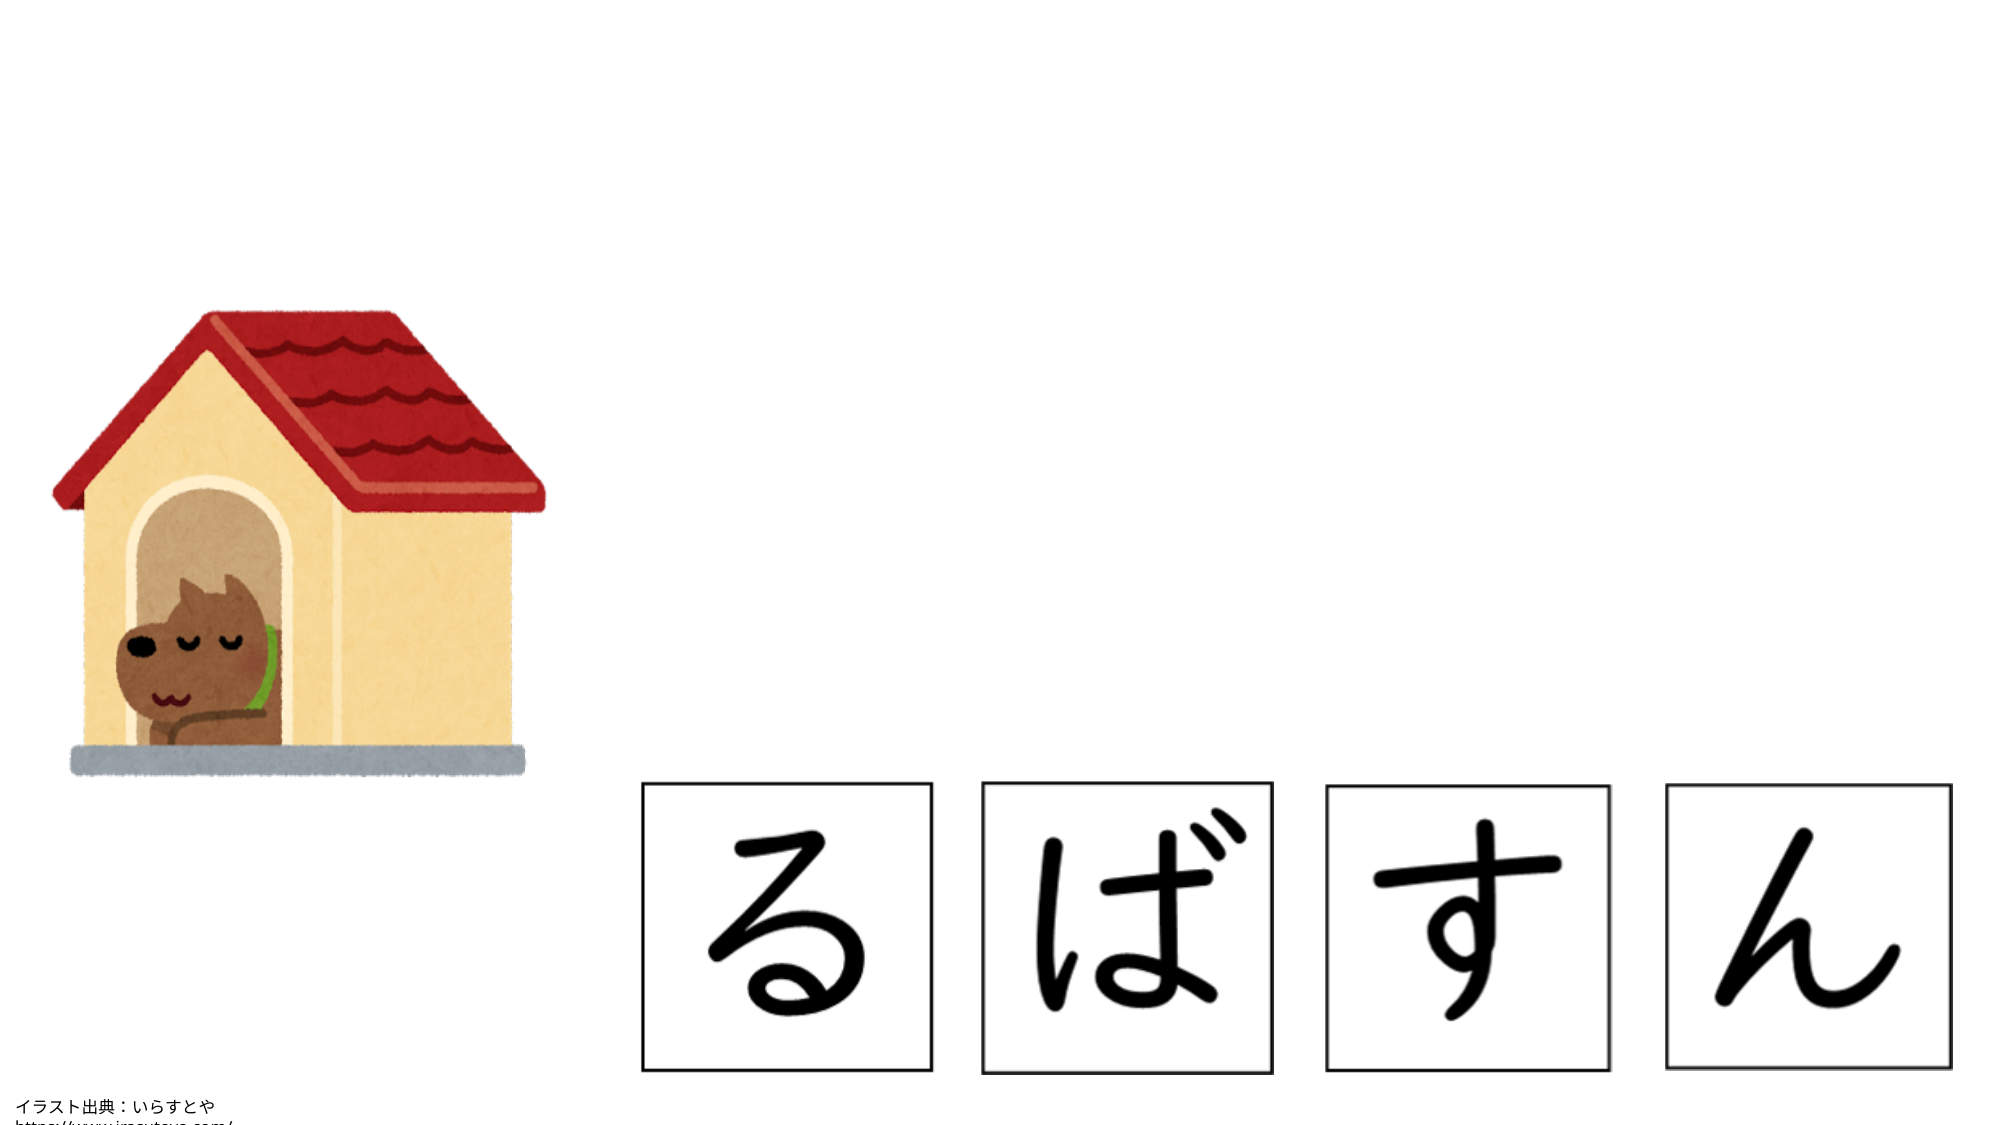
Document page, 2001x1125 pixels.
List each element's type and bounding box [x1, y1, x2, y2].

picture [640, 781, 935, 1074]
picture [981, 780, 1274, 1075]
picture [1665, 783, 1953, 1071]
picture [1325, 783, 1613, 1074]
list [43, 275, 557, 816]
